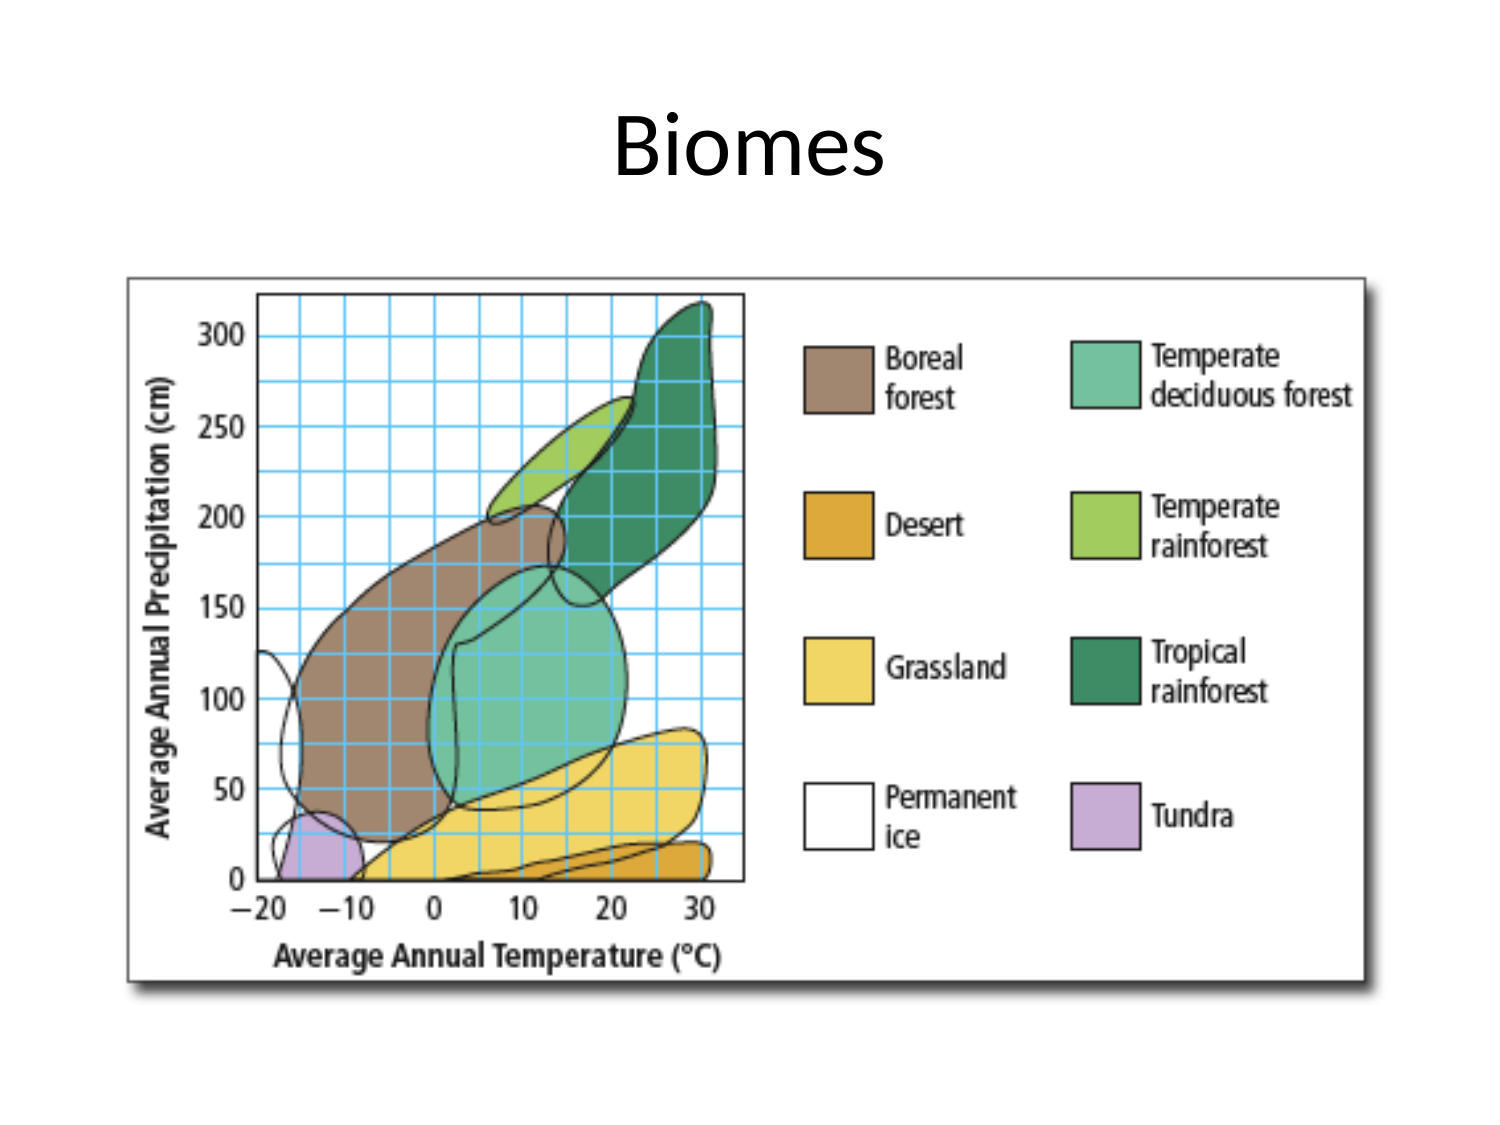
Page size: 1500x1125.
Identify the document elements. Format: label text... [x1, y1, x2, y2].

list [74, 262, 1426, 1006]
title Biomes [75, 45, 1425, 233]
